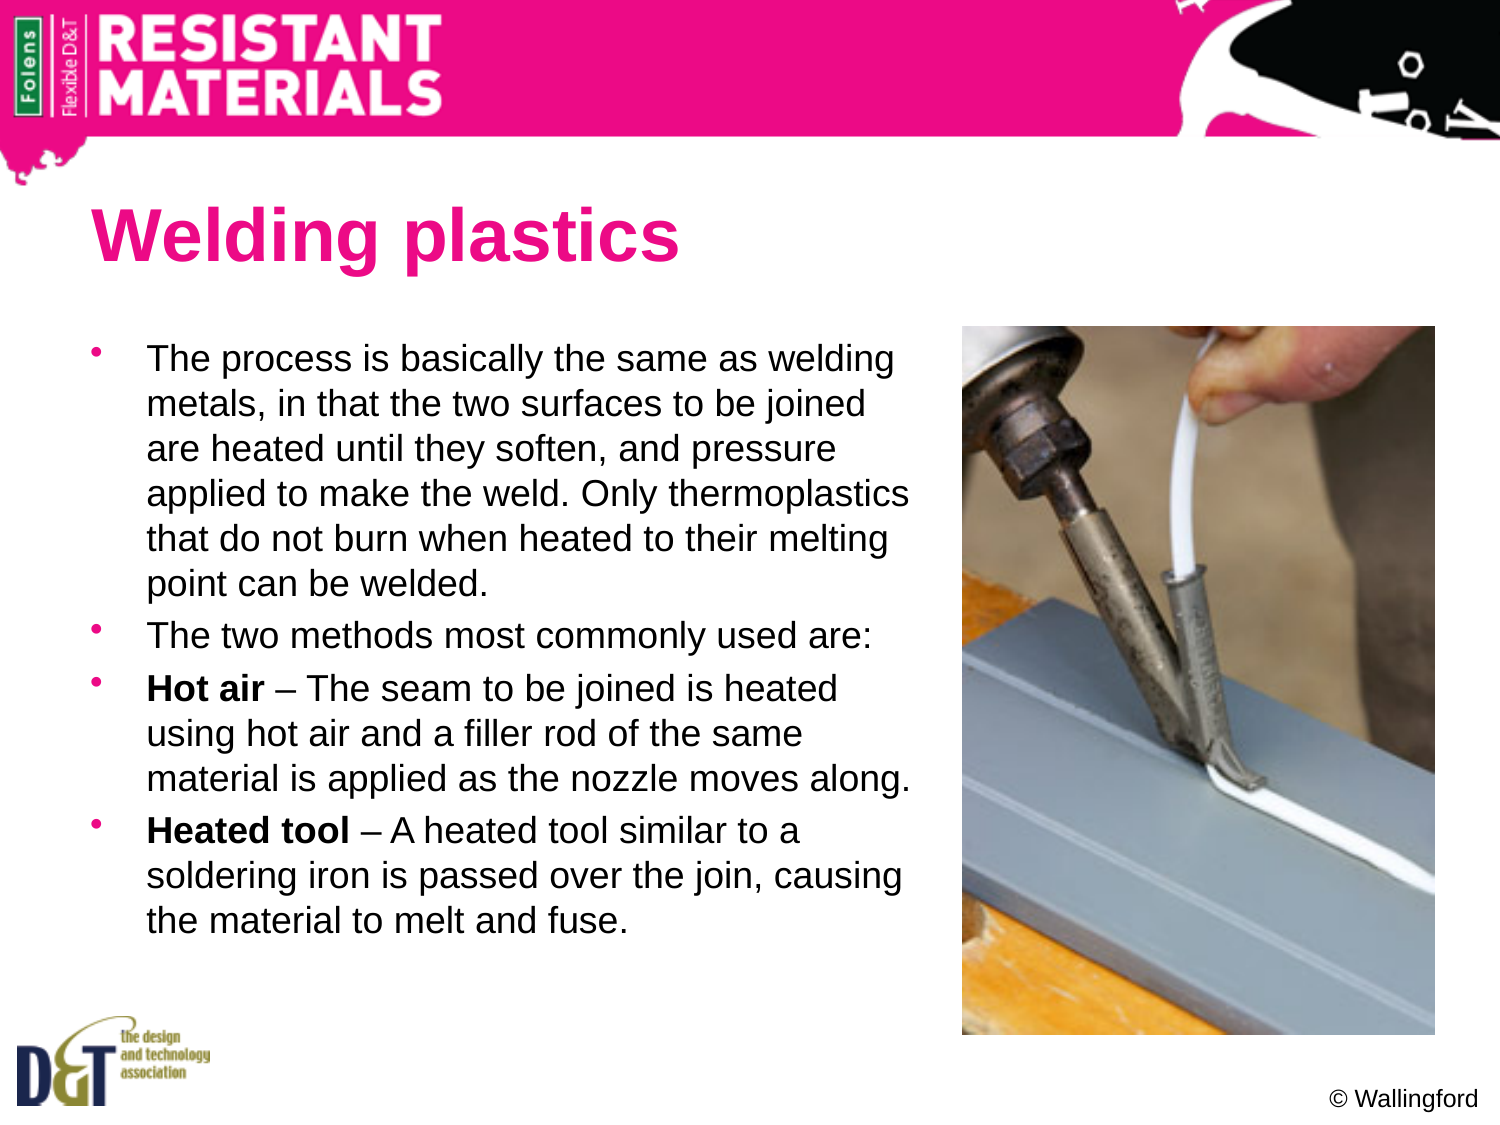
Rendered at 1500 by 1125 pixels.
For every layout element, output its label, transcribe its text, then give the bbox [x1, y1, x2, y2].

list The process is basically the same as welding metals, in that the two surfaces to be joined are heated until they soften, and pressure applied to make the weld. Only thermoplastics that do not burn when heated to their melting point can be welded. The two methods most commonly used are: Hot air – The seam to be joined is heated using hot air and a filler rod of the same material is applied as the nozzle moves along. Heated tool – A heated tool similar to a soldering iron is passed over the join, causing the material to melt and fuse. [75, 326, 928, 1005]
title Welding plastics [76, 160, 1427, 301]
text_box © Wallingford [1257, 1074, 1495, 1125]
picture [0, 0, 1500, 1125]
